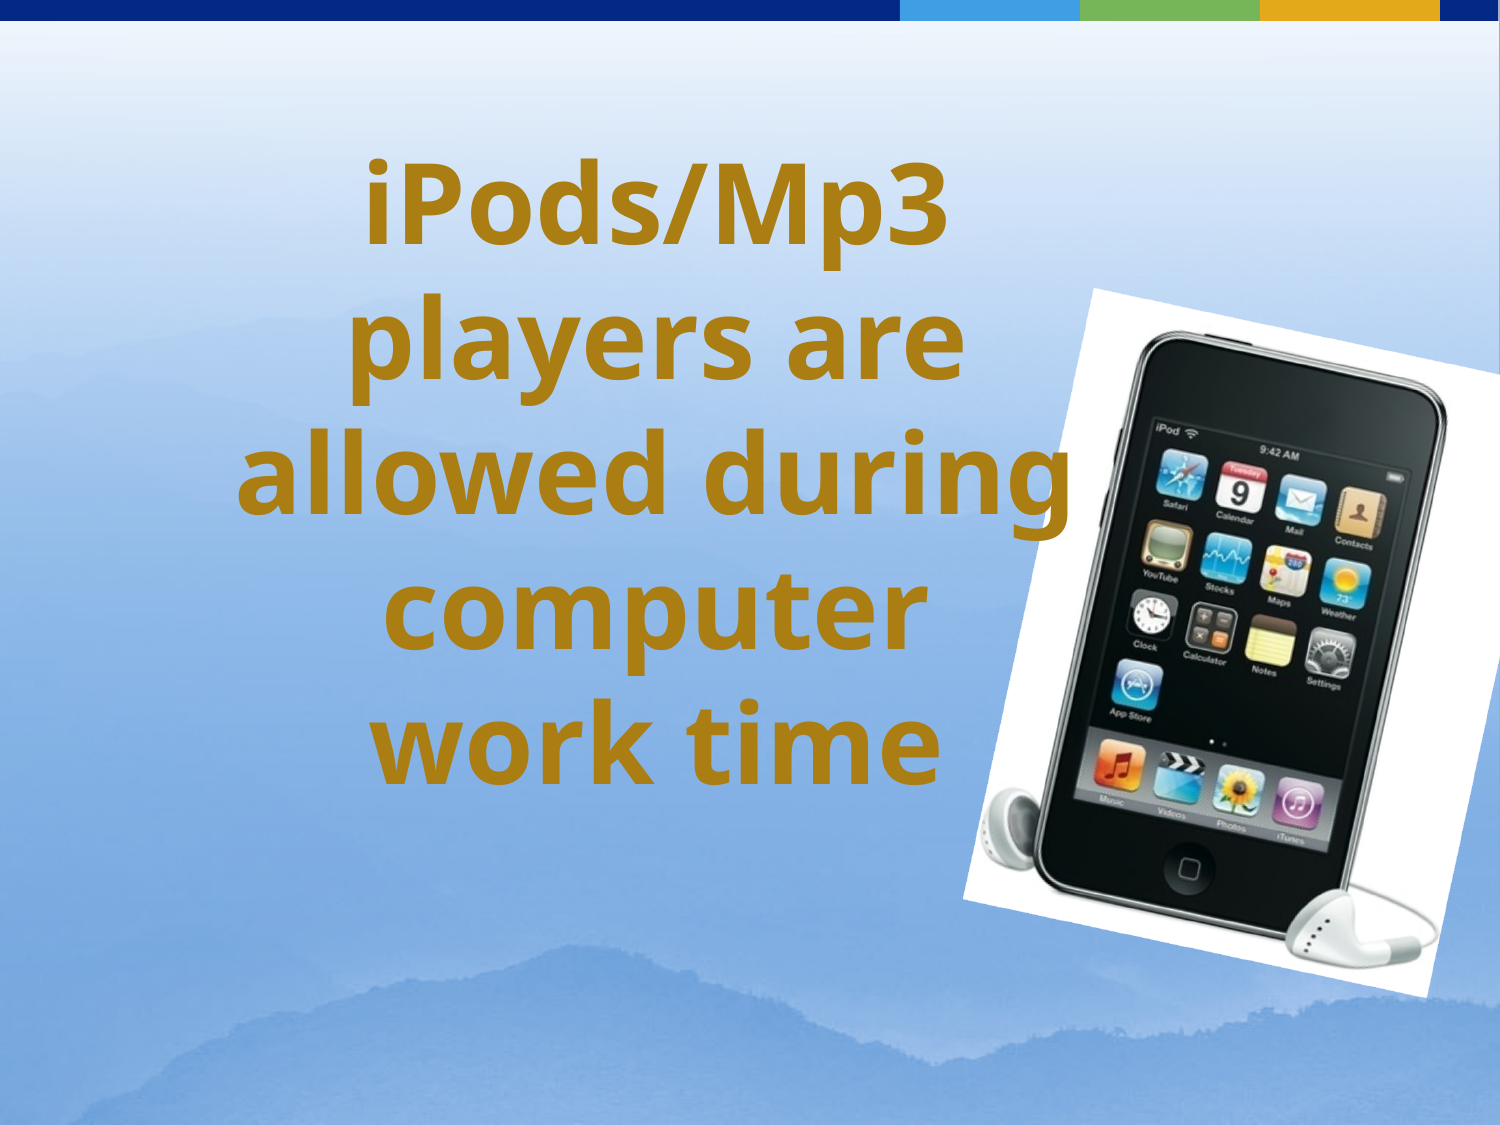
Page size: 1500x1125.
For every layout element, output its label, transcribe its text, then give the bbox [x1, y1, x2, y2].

text_box iPods/Mp3 players are allowed during computer work time [212, 124, 1100, 815]
picture [964, 290, 1500, 997]
